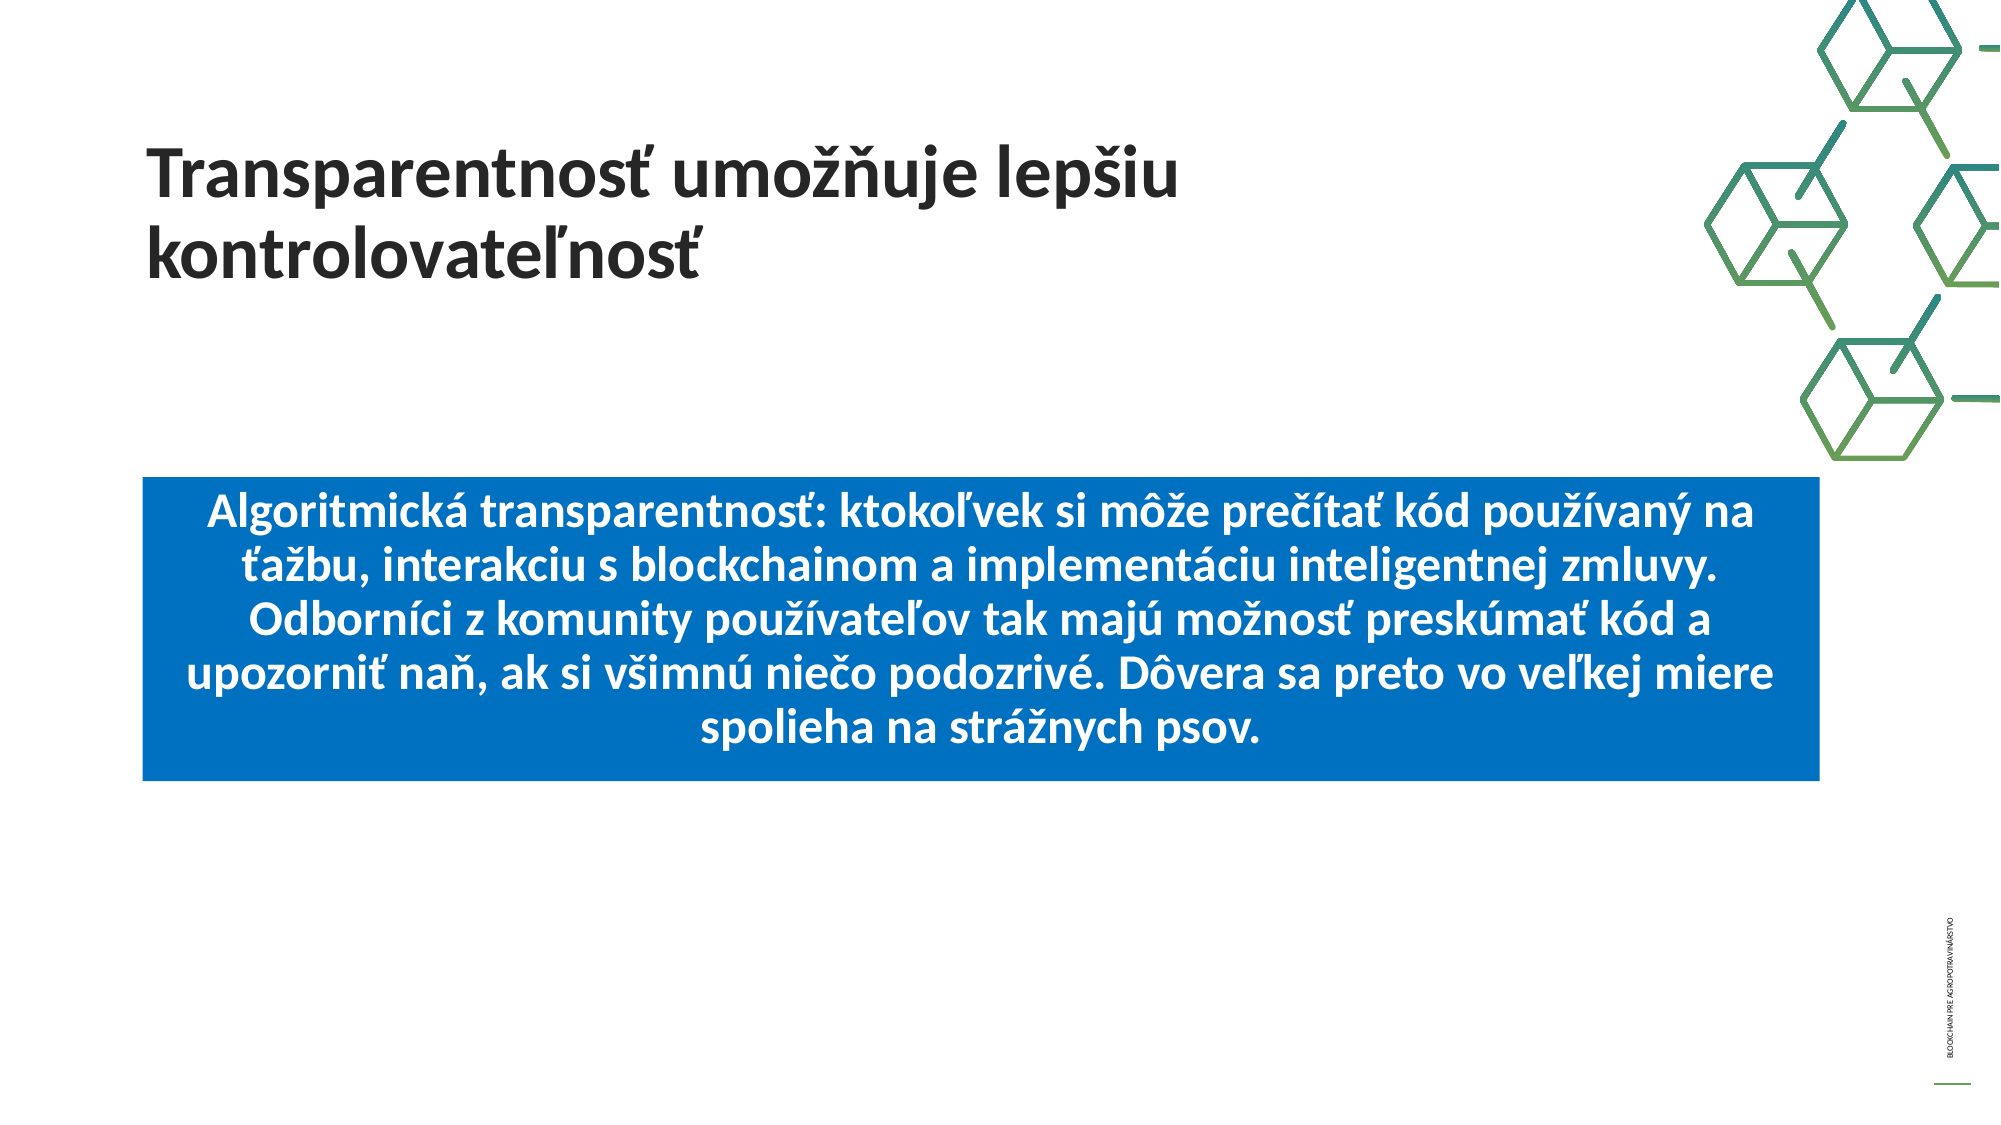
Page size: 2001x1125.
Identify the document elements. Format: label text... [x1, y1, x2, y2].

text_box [1703, 0, 2000, 462]
list Transparentnosť umožňuje lepšiu kontrolovateľnosť [130, 124, 1698, 257]
list Algoritmická transparentnosť: ktokoľvek si môže prečítať kód používaný na ťažbu, interakciu s blockchainom a implementáciu inteligentnej zmluvy. Odborníci z komunity používateľov tak majú možnosť preskúmať kód a upozorniť naň, ak si všimnú niečo podozrivé. Dôvera sa preto vo veľkej miere spolieha na strážnych psov. [142, 477, 1820, 782]
